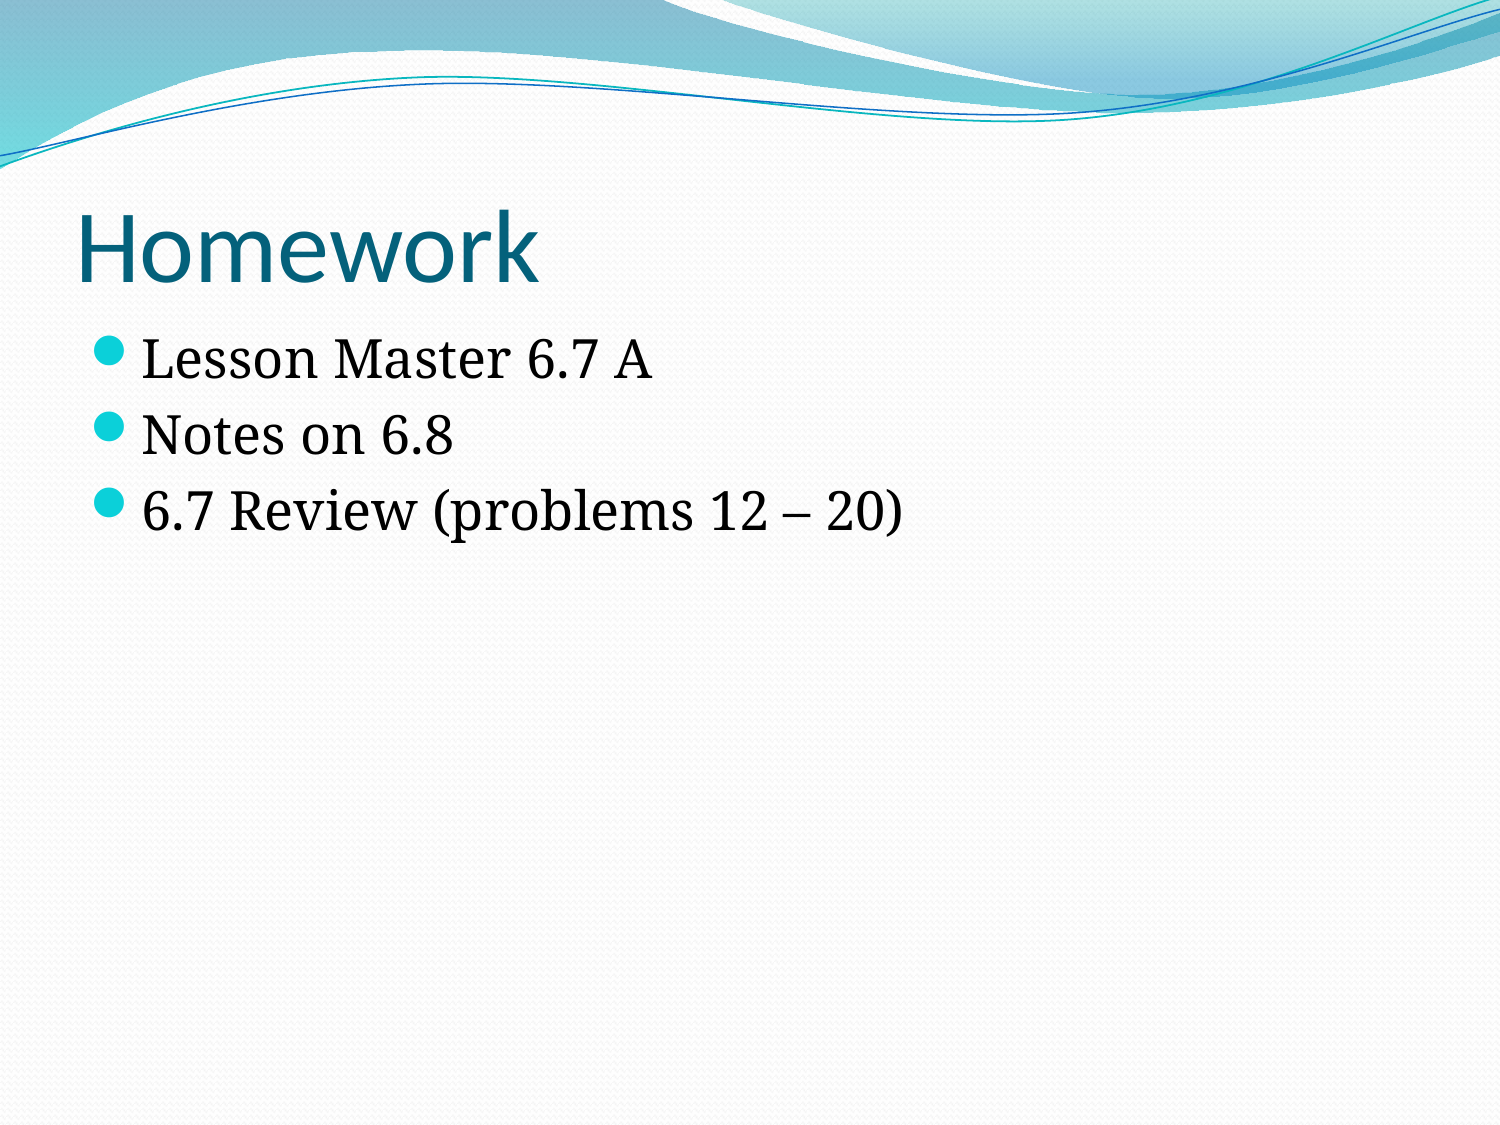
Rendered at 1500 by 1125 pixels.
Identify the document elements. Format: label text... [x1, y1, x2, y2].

list Lesson Master 6.7 A Notes on 6.8 6.7 Review (problems 12 – 20) [75, 317, 1425, 1038]
title Homework [75, 115, 1425, 303]
